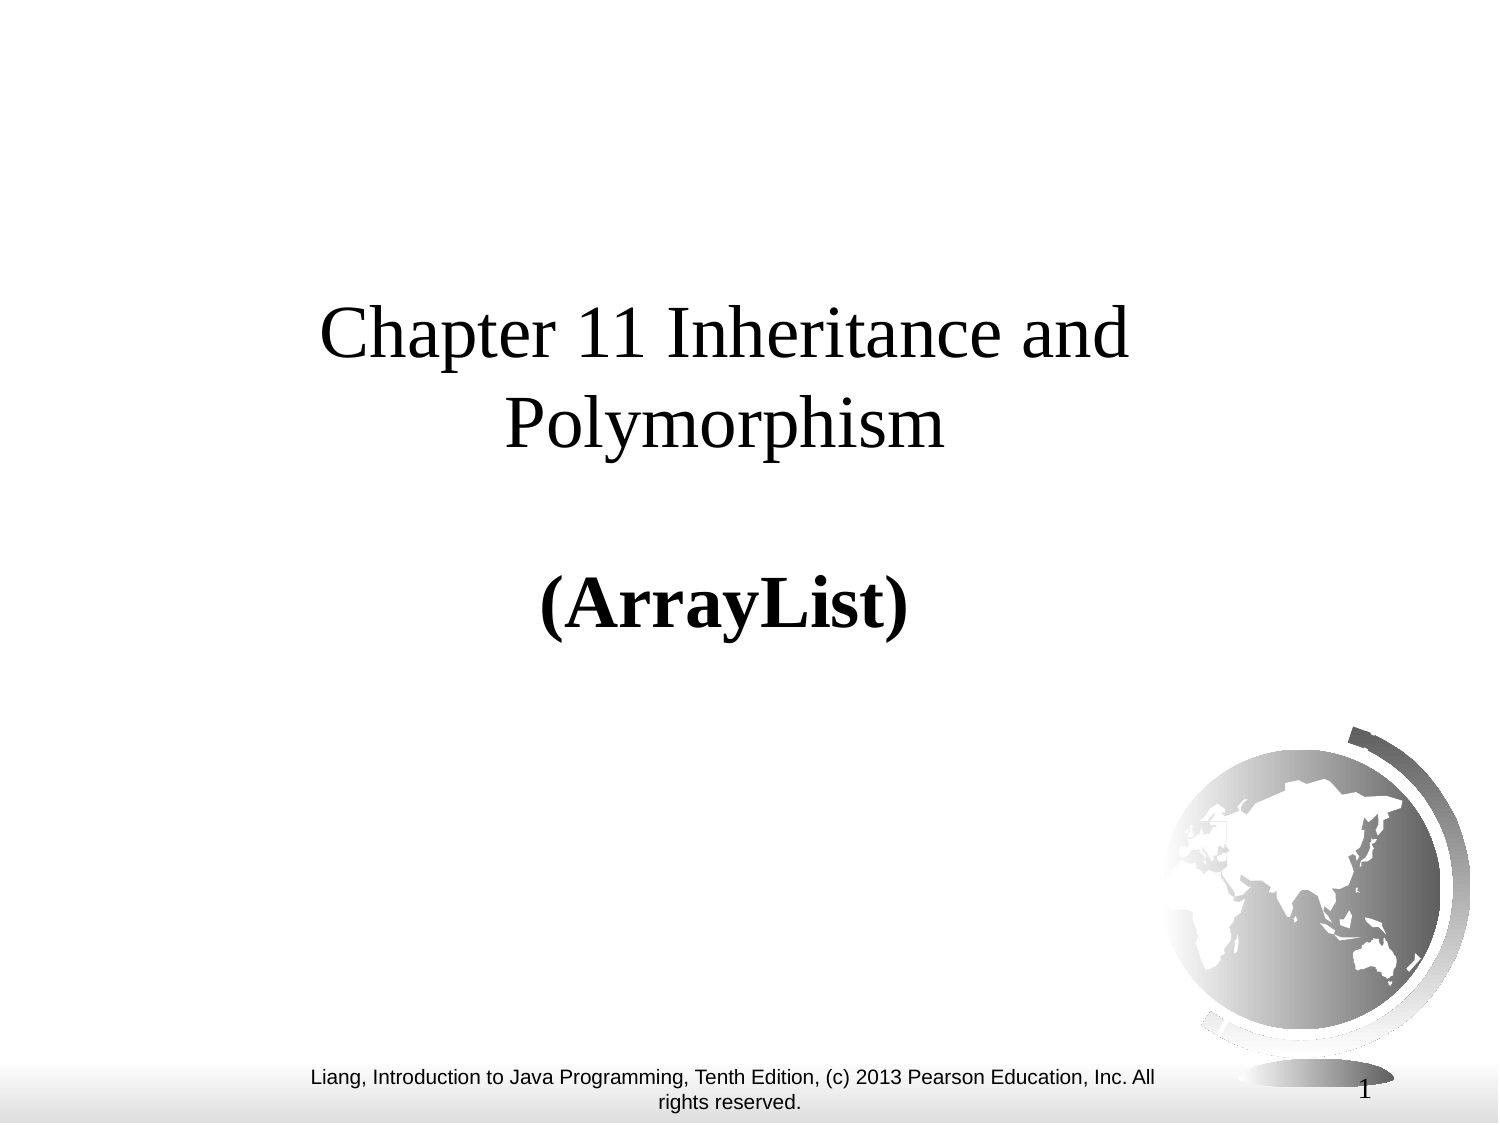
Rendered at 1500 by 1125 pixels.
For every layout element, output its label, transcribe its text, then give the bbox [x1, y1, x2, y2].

text_box 1 [1074, 1049, 1388, 1125]
title Chapter 11 Inheritance and Polymorphism (ArrayList) [87, 375, 1363, 550]
